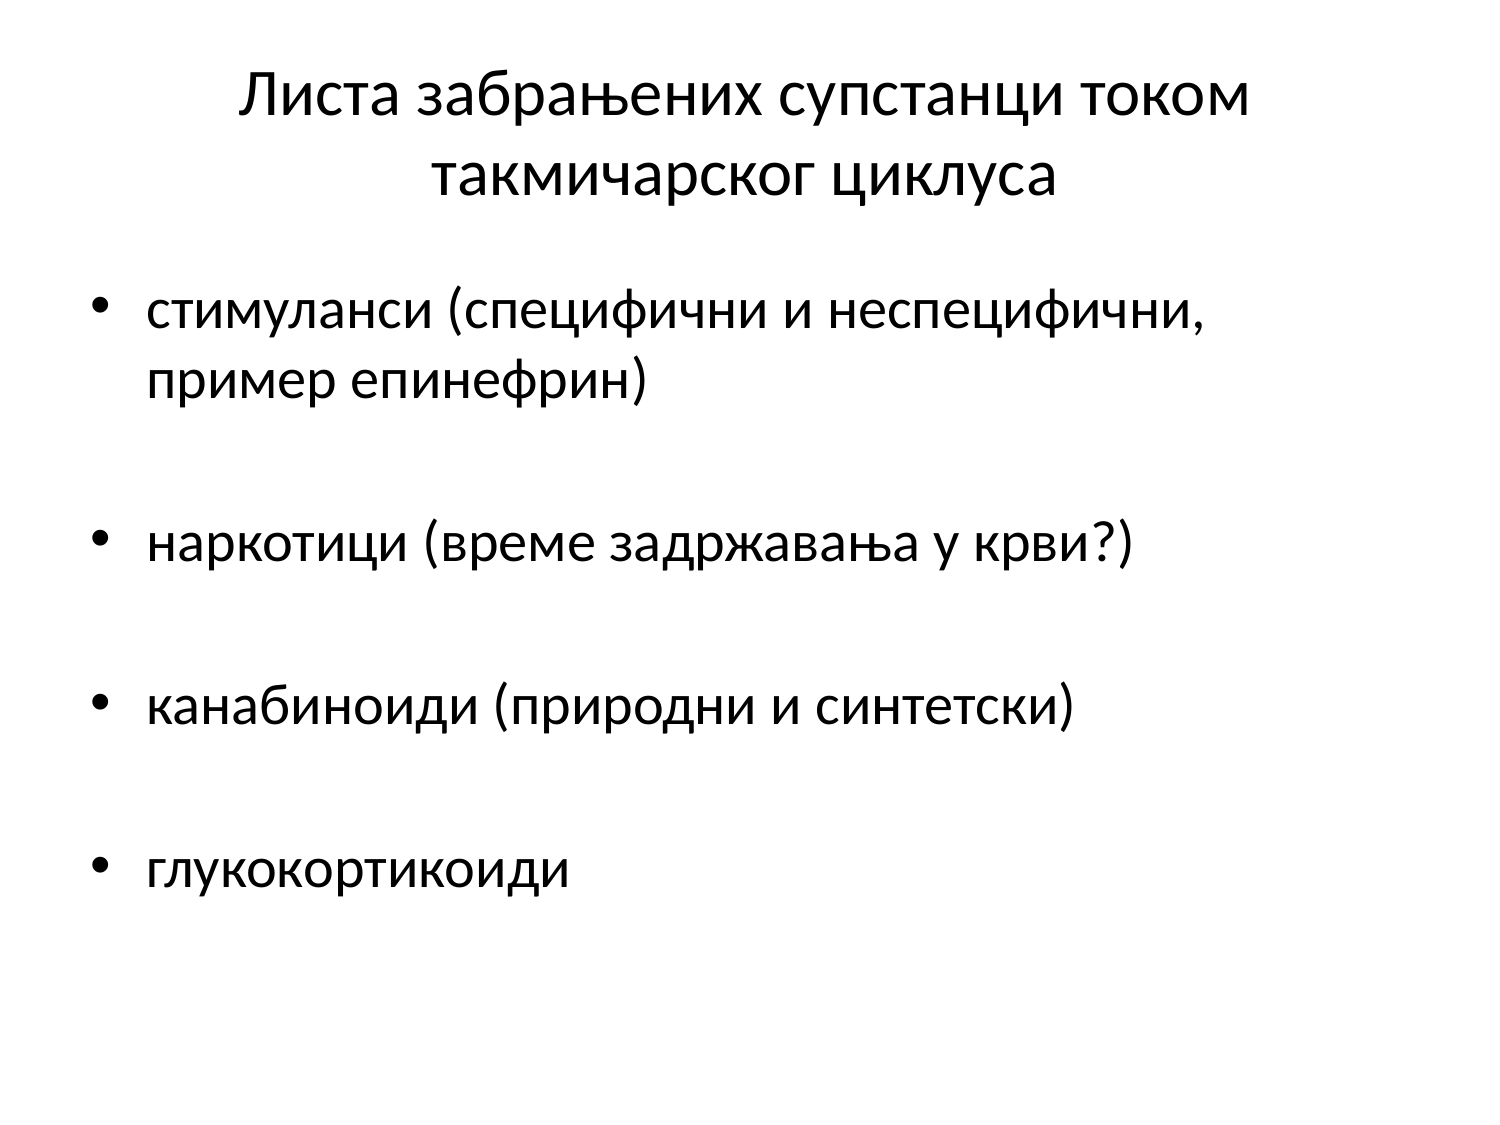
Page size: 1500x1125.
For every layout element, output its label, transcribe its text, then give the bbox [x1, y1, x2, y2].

list стимуланси (специфични и неспецифични, пример епинефрин) наркотици (време задржавања у крви?) канабиноиди (природни и синтетски) глукокортикоиди [75, 262, 1425, 1005]
title Листа забрањених супстанци током такмичарског циклуса [70, 35, 1421, 223]
